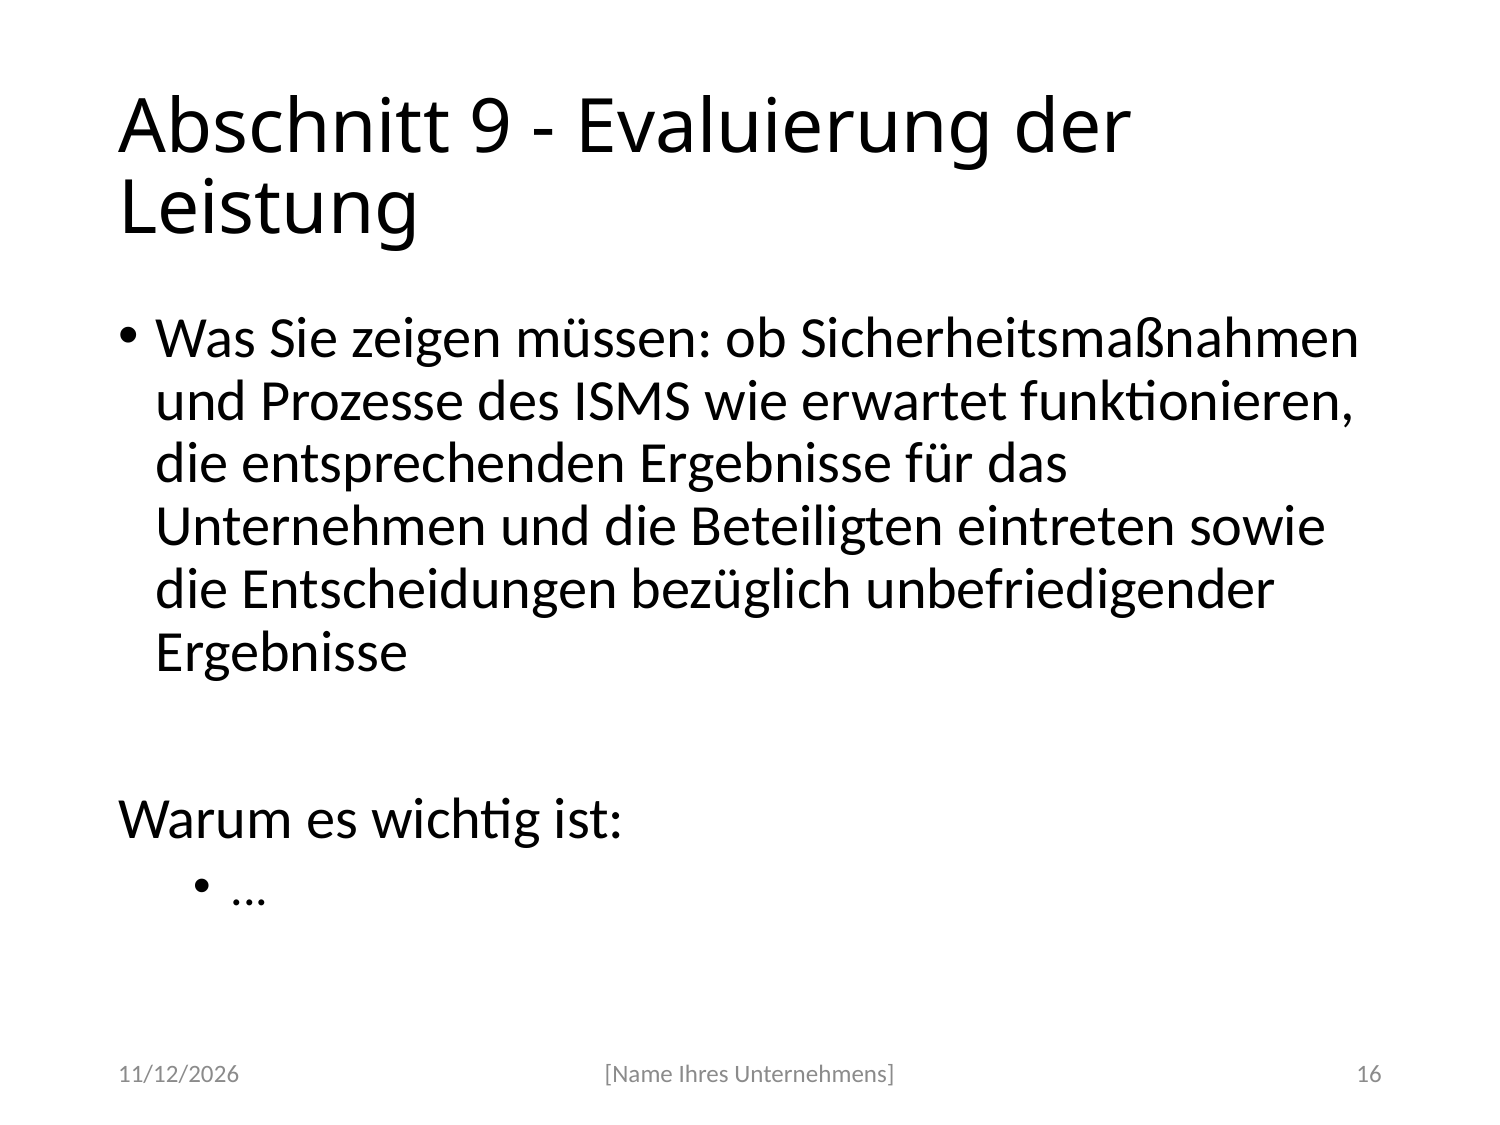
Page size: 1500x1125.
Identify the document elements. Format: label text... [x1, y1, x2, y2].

list Was Sie zeigen müssen: ob Sicherheitsmaßnahmen und Prozesse des ISMS wie erwartet funktionieren, die entsprechenden Ergebnisse für das Unternehmen und die Beteiligten eintreten sowie die Entscheidungen bezüglich unbefriedigender Ergebnisse Warum es wichtig ist: ... [103, 299, 1397, 1014]
slide_number 16 [1059, 1042, 1397, 1103]
title Abschnitt 9 - Evaluierung der Leistung [103, 59, 1397, 278]
footer [Name Ihres Unternehmens] [496, 1042, 1004, 1103]
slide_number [103, 1042, 441, 1103]
